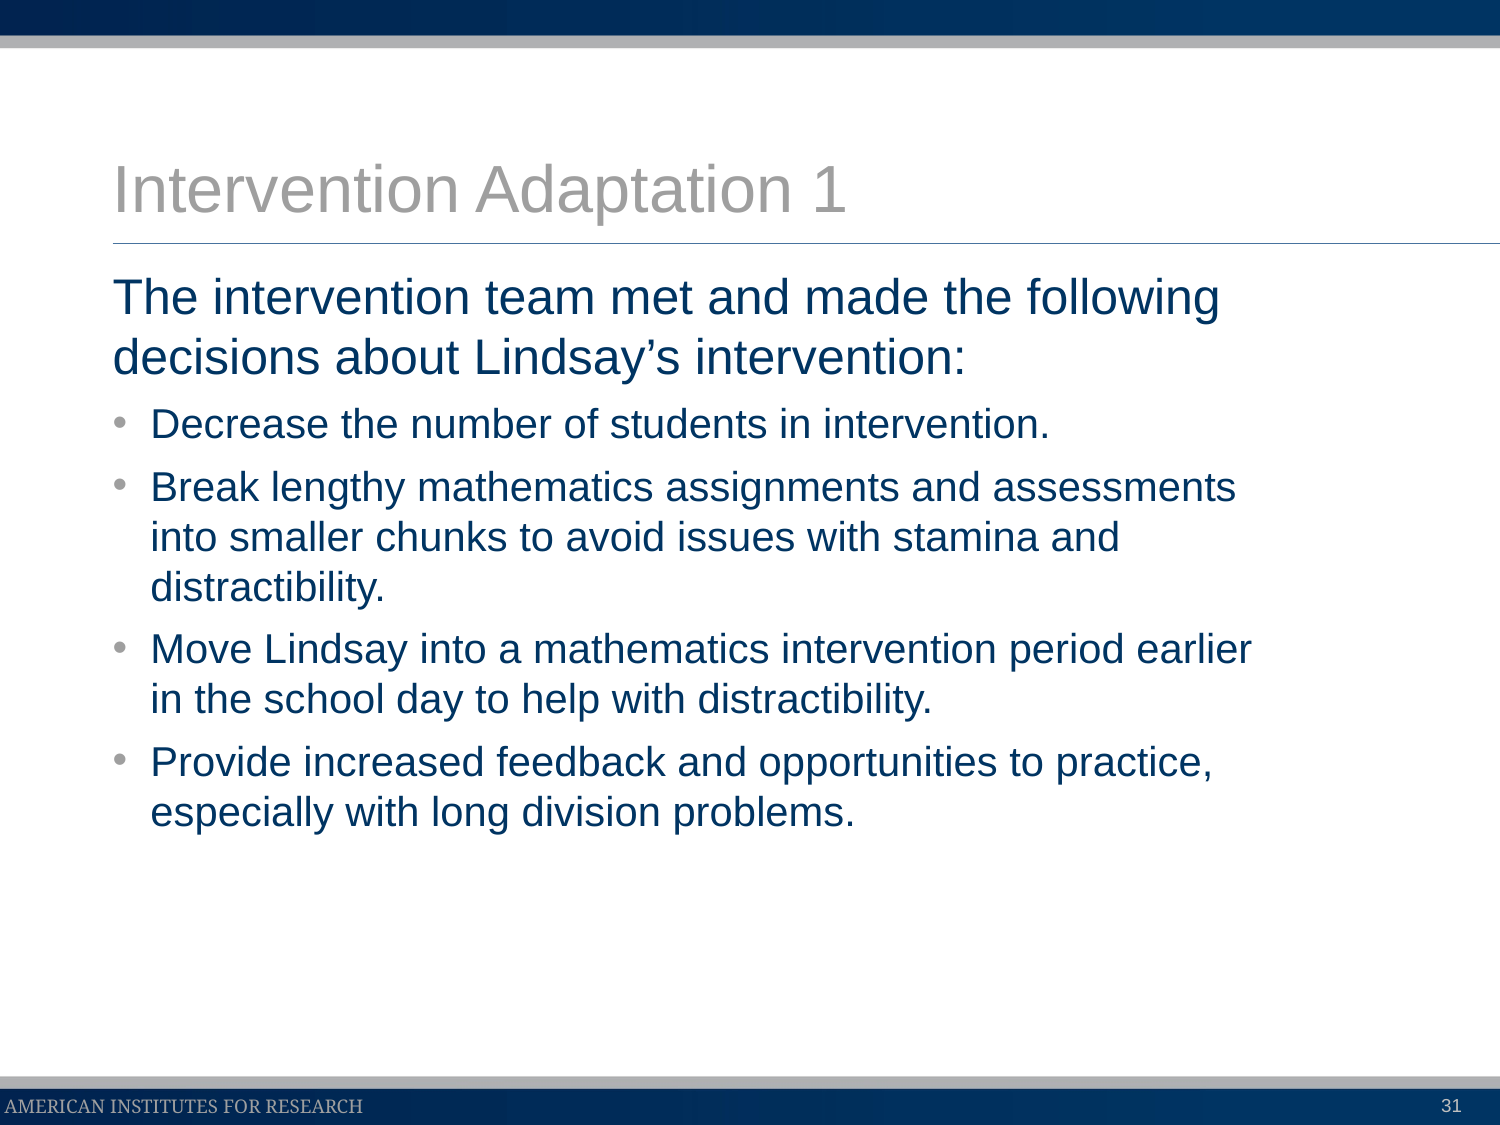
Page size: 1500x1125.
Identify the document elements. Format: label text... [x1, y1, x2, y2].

title Intervention Adaptation 1 [112, 144, 1463, 226]
picture [0, 0, 1500, 1125]
list The intervention team met and made the following decisions about Lindsay’s intervention: Decrease the number of students in intervention. Break lengthy mathematics assignments and assessments into smaller chunks to avoid issues with stamina and distractibility. Move Lindsay into a mathematics intervention period earlier in the school day to help with distractibility. Provide increased feedback and opportunities to practice, especially with long division problems. [112, 264, 1289, 1038]
slide_number 31 [1438, 1093, 1462, 1117]
